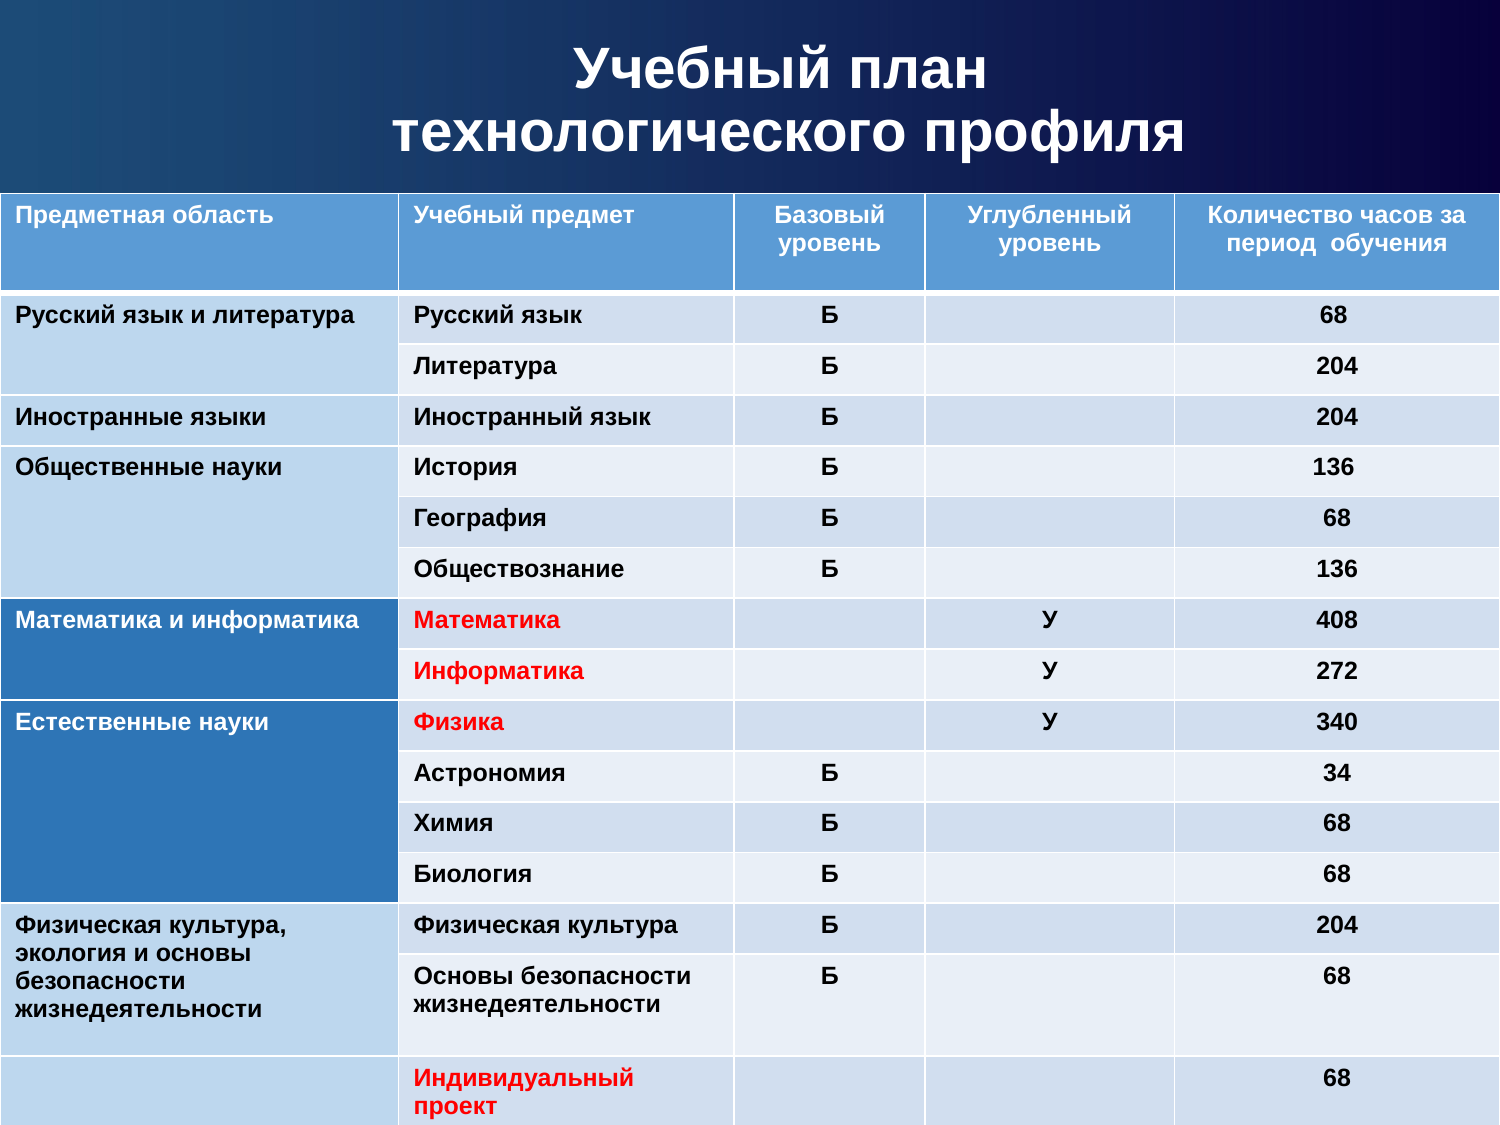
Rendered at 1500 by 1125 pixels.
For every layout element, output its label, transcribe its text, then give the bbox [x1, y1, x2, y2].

table_cell Б [735, 447, 924, 496]
table_cell 136 [1175, 447, 1499, 496]
table_cell Б [735, 853, 924, 902]
table_cell Физика [399, 701, 733, 750]
table_cell [926, 447, 1174, 496]
table_cell Б [735, 803, 924, 852]
table_cell У [926, 650, 1174, 699]
table_cell [926, 752, 1174, 801]
table_cell Математика и информатика [1, 599, 398, 699]
table_cell 68 [1175, 497, 1499, 547]
table_cell Индивидуальный проект [399, 1057, 733, 1125]
picture [0, 0, 1500, 193]
table_cell Общественные науки [1, 447, 398, 597]
table_cell [926, 345, 1174, 394]
table_cell Б [735, 396, 924, 445]
table_cell 68 [1175, 296, 1499, 343]
table_cell 68 [1175, 803, 1499, 852]
table_cell Русский язык и литература [1, 296, 398, 394]
title Учебный план технологического профиля [155, 30, 1424, 173]
table_header Углубленный уровень [926, 194, 1174, 290]
table_cell Иностранный язык [399, 396, 733, 445]
table_cell У [926, 599, 1174, 648]
table_cell Информатика [399, 650, 733, 699]
table_cell Химия [399, 803, 733, 852]
table_cell Литература [399, 345, 733, 394]
table_cell [926, 497, 1174, 547]
table_cell Б [735, 955, 924, 1055]
table_cell [926, 955, 1174, 1055]
table_cell Обществознание [399, 548, 733, 597]
table_cell 408 [1175, 599, 1499, 648]
table_cell 204 [1175, 396, 1499, 445]
table_cell 272 [1175, 650, 1499, 699]
table_cell [735, 599, 924, 648]
table_cell 68 [1175, 853, 1499, 902]
table_cell Б [735, 752, 924, 801]
table_header Учебный предмет [399, 194, 733, 290]
table_cell Русский язык [399, 296, 733, 343]
table_cell Б [735, 548, 924, 597]
table_cell [926, 548, 1174, 597]
table_cell 136 [1175, 548, 1499, 597]
table_cell Естественные науки [1, 701, 398, 902]
table_cell У [926, 701, 1174, 750]
table_cell История [399, 447, 733, 496]
table_cell Б [735, 904, 924, 953]
table_cell [735, 1057, 924, 1125]
table_cell 68 [1175, 955, 1499, 1055]
table_cell Математика [399, 599, 733, 648]
table_cell 204 [1175, 345, 1499, 394]
table_cell 340 [1175, 701, 1499, 750]
table_cell Б [735, 345, 924, 394]
table_cell [926, 803, 1174, 852]
table_cell [926, 853, 1174, 902]
table_cell [926, 296, 1174, 343]
table_header Предметная область [1, 194, 398, 290]
table_cell [735, 701, 924, 750]
table_cell [1, 1057, 398, 1125]
table_header Количество часов за период обучения [1175, 194, 1499, 290]
table_cell Астрономия [399, 752, 733, 801]
table_cell Б [735, 497, 924, 547]
table_cell [735, 650, 924, 699]
table_cell [926, 396, 1174, 445]
table_cell Б [735, 296, 924, 343]
table_cell География [399, 497, 733, 547]
table_cell 34 [1175, 752, 1499, 801]
table_cell Иностранные языки [1, 396, 398, 445]
table_cell 204 [1175, 904, 1499, 953]
table_cell 68 [1175, 1057, 1499, 1125]
table_header Базовый уровень [735, 194, 924, 290]
table_cell Биология [399, 853, 733, 902]
table_cell [926, 904, 1174, 953]
table_cell Физическая культура, экология и основы безопасности жизнедеятельности [1, 904, 398, 1055]
table_cell Основы безопасности жизнедеятельности [399, 955, 733, 1055]
table_cell [926, 1057, 1174, 1125]
table_cell Физическая культура [399, 904, 733, 953]
